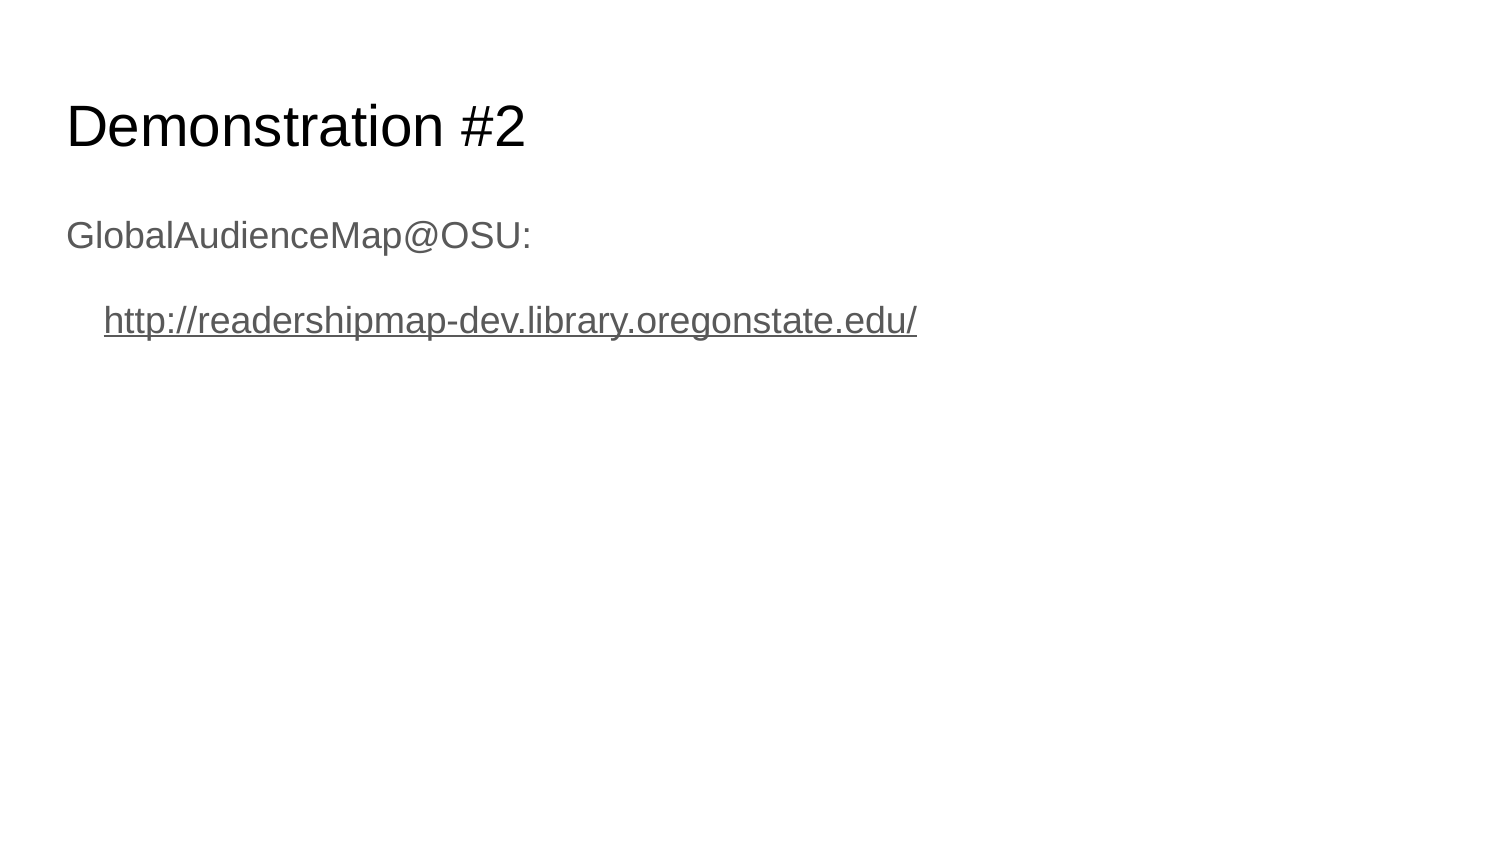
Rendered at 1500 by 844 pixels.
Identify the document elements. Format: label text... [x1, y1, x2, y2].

list GlobalAudienceMap@OSU: http://readershipmap-dev.library.oregonstate.edu/ [51, 189, 1449, 750]
title Demonstration #2 [51, 72, 1449, 167]
